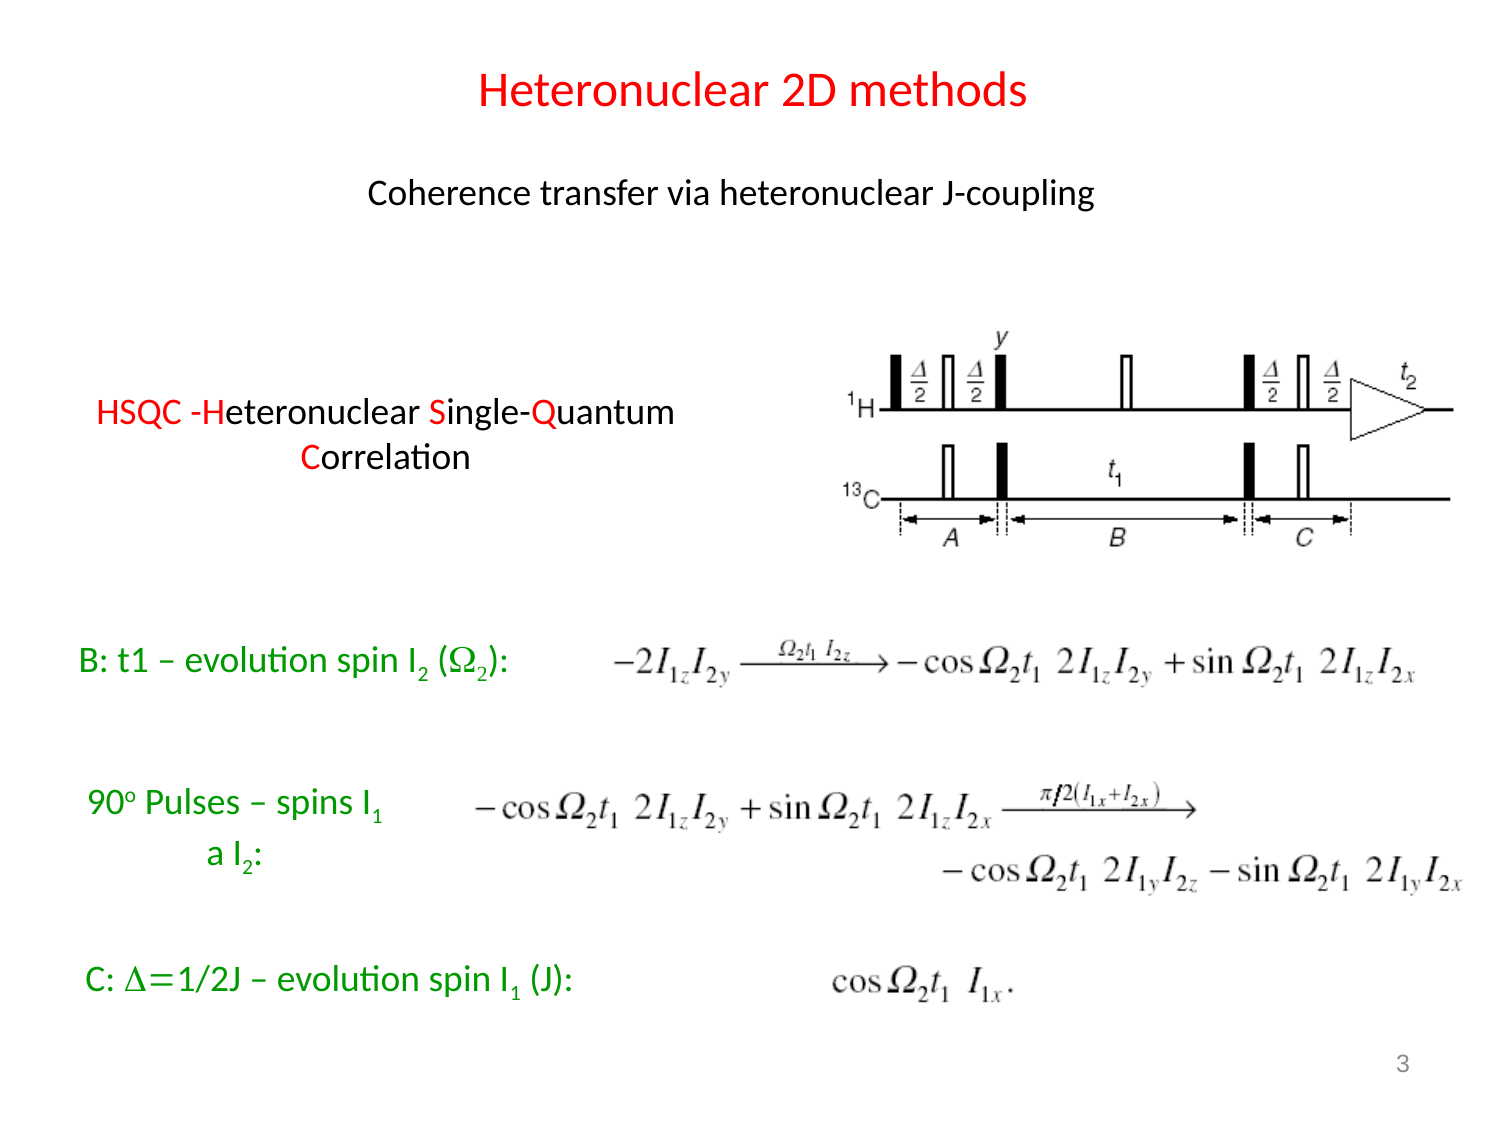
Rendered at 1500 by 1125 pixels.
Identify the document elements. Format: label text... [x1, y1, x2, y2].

text_box B: t1 – evolution spin I2 (W2): [63, 627, 525, 694]
text_box Heteronuclear 2D methods [277, 36, 1229, 136]
picture [584, 621, 1451, 705]
text_box 90o Pulses – spins I1 a I2: [67, 769, 402, 887]
picture [796, 958, 1026, 1015]
picture [802, 311, 1474, 575]
text_box C: D=1/2J – evolution spin I1 (J): [70, 946, 589, 1013]
picture [424, 768, 1500, 914]
text_box HSQC -Heteronuclear Single-Quantum Correlation [81, 379, 691, 485]
slide_number 3 [1074, 1025, 1425, 1100]
text_box Coherence transfer via heteronuclear J-coupling [352, 160, 1111, 221]
